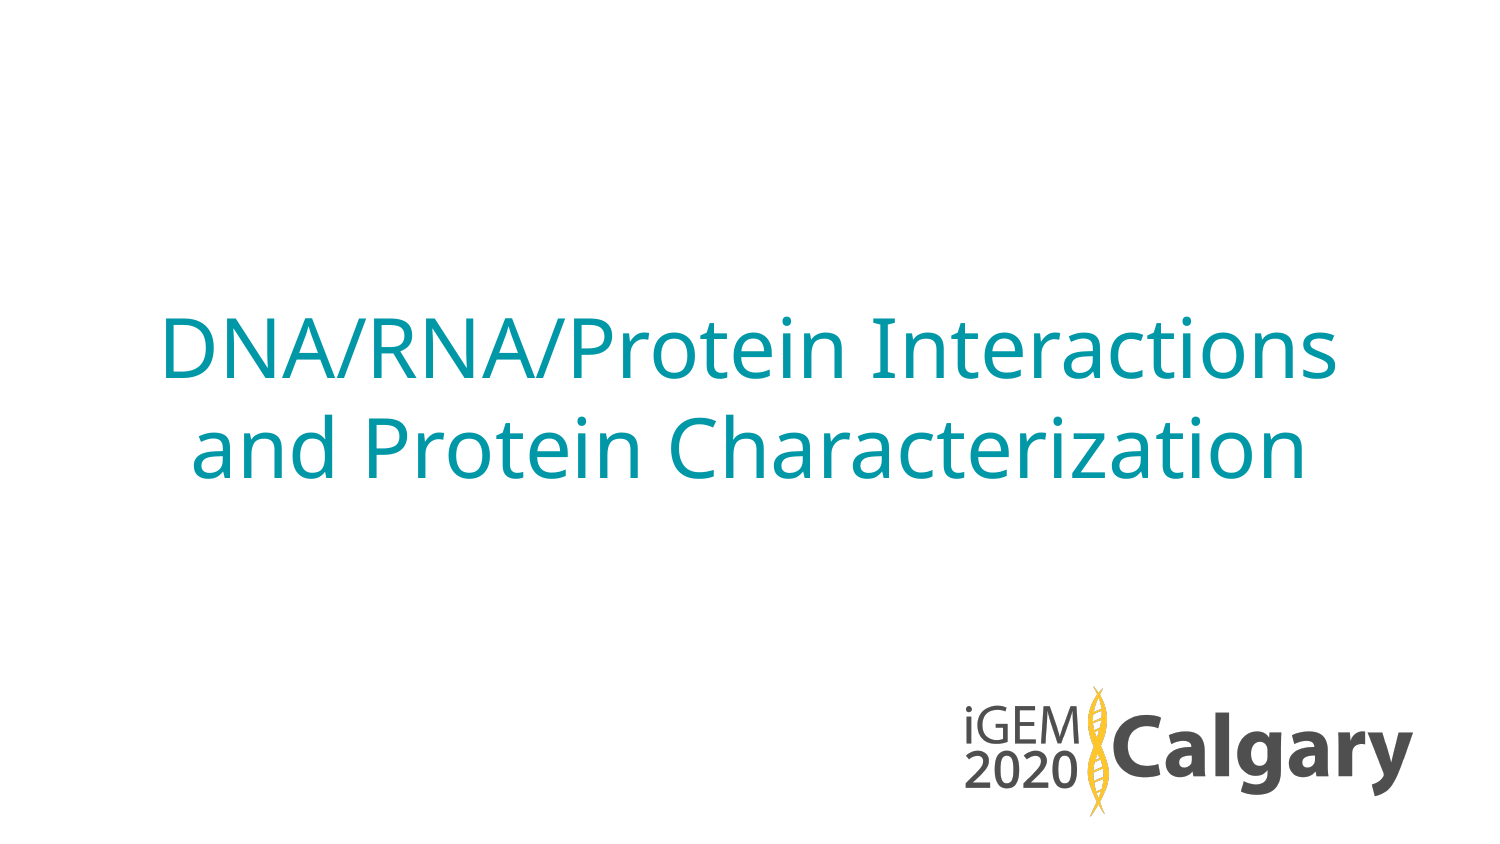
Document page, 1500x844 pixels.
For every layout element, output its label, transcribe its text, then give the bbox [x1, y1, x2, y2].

picture [921, 684, 1458, 818]
text_box DNA/RNA/Protein Interactions and Protein Characterization [79, 210, 1420, 615]
